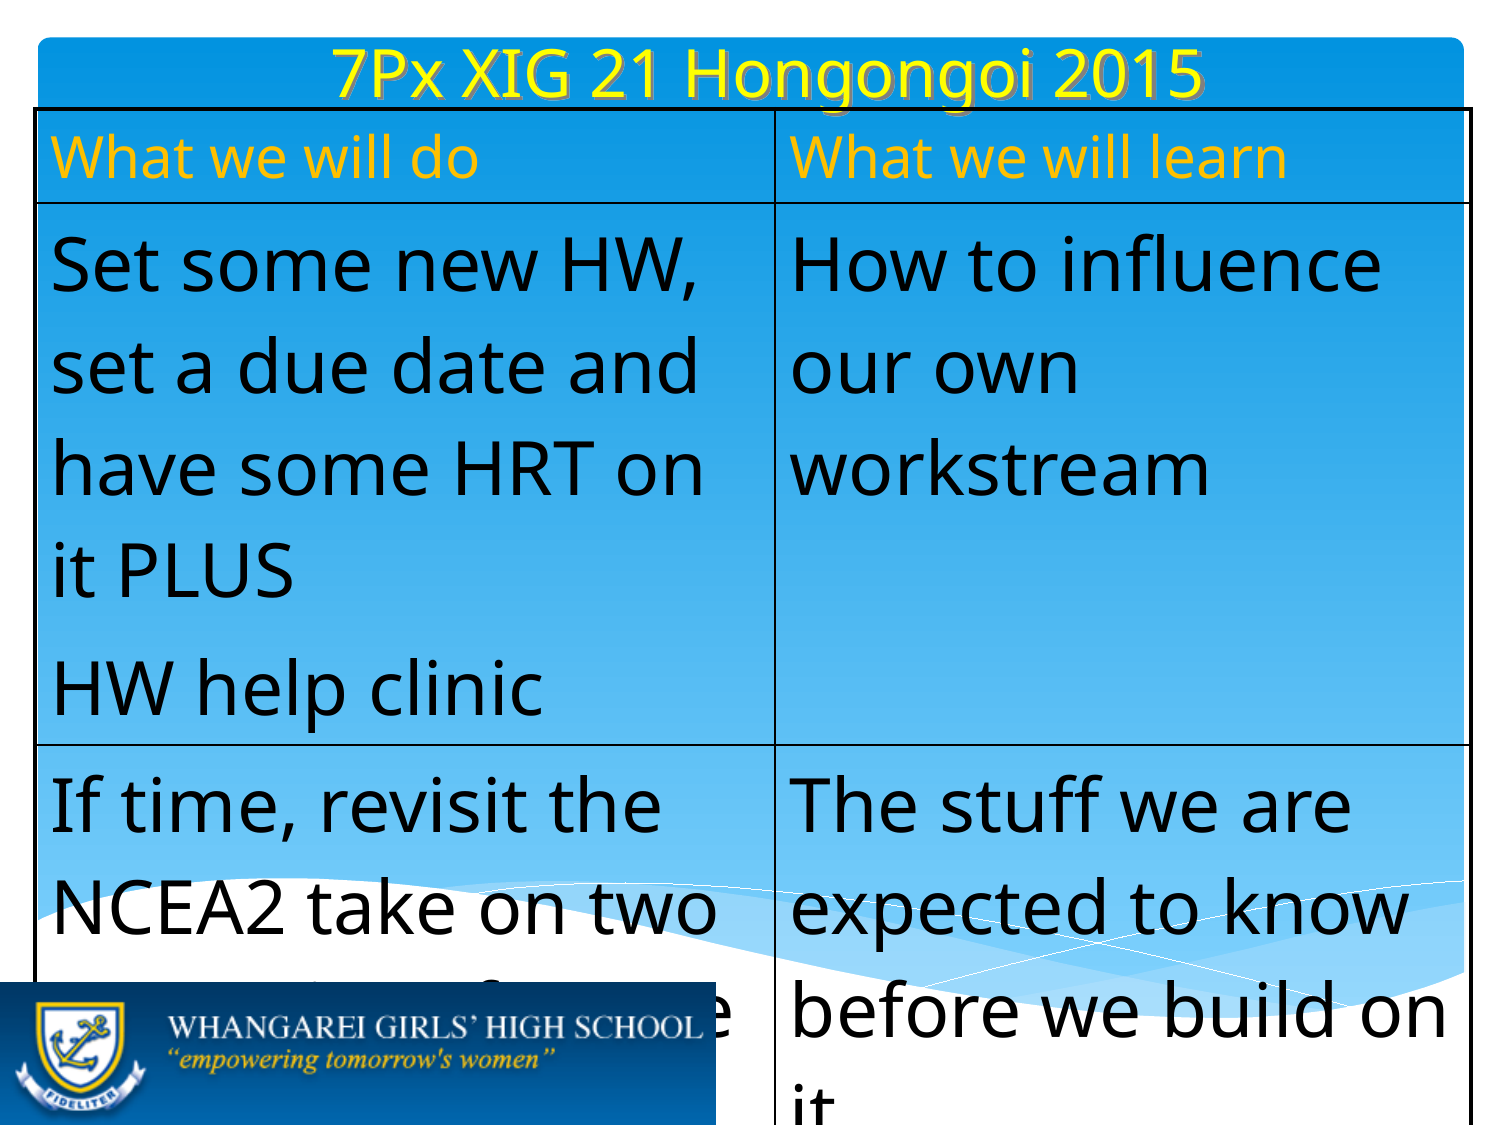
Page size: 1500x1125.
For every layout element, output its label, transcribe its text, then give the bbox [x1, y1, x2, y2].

table_cell How to influence our own workstream [776, 204, 1469, 744]
table_cell If time, revisit the NCEA2 take on two source interference [37, 746, 774, 1125]
table_cell Set some new HW, set a due date and have some HRT on it PLUS HW help clinic [37, 204, 774, 744]
text_box 7Px XIG 21 Hongongoi 2015 [162, 20, 1375, 107]
table_cell The stuff we are expected to know before we build on it. [776, 746, 1469, 1125]
table_header What we will do [37, 111, 774, 202]
picture [0, 982, 716, 1125]
table_header What we will learn [776, 111, 1469, 202]
